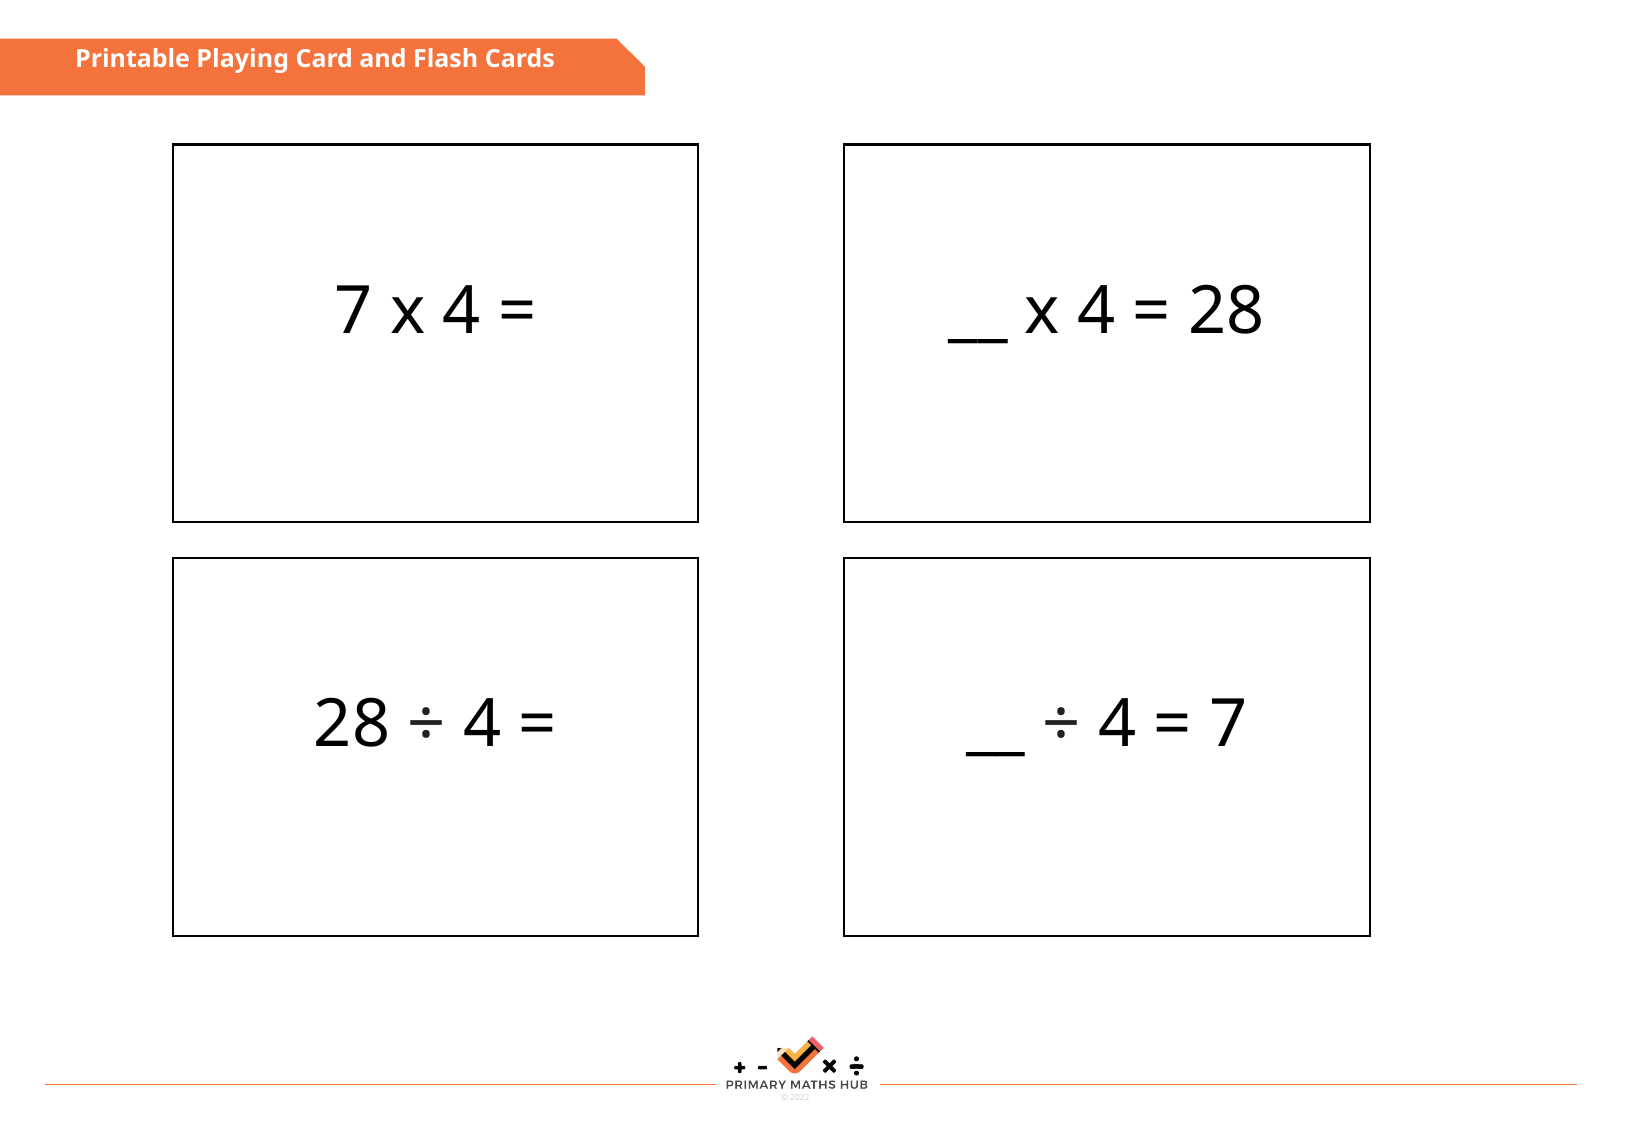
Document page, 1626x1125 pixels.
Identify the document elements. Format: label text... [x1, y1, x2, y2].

text_box [172, 768, 699, 937]
text_box __ ÷ 4 = 7 [844, 672, 1370, 768]
picture [722, 1034, 872, 1094]
text_box [172, 355, 699, 523]
text_box [172, 143, 699, 259]
text_box [843, 557, 1371, 937]
text_box __ x 4 = 28 [844, 259, 1370, 355]
text_box [843, 143, 1371, 523]
text_box 7 x 4 = [172, 259, 699, 355]
text_box © 2022 [720, 1084, 870, 1110]
text_box [172, 557, 699, 672]
text_box 28 ÷ 4 = [172, 672, 699, 768]
text_box Printable Playing Card and Flash Cards [0, 37, 646, 97]
